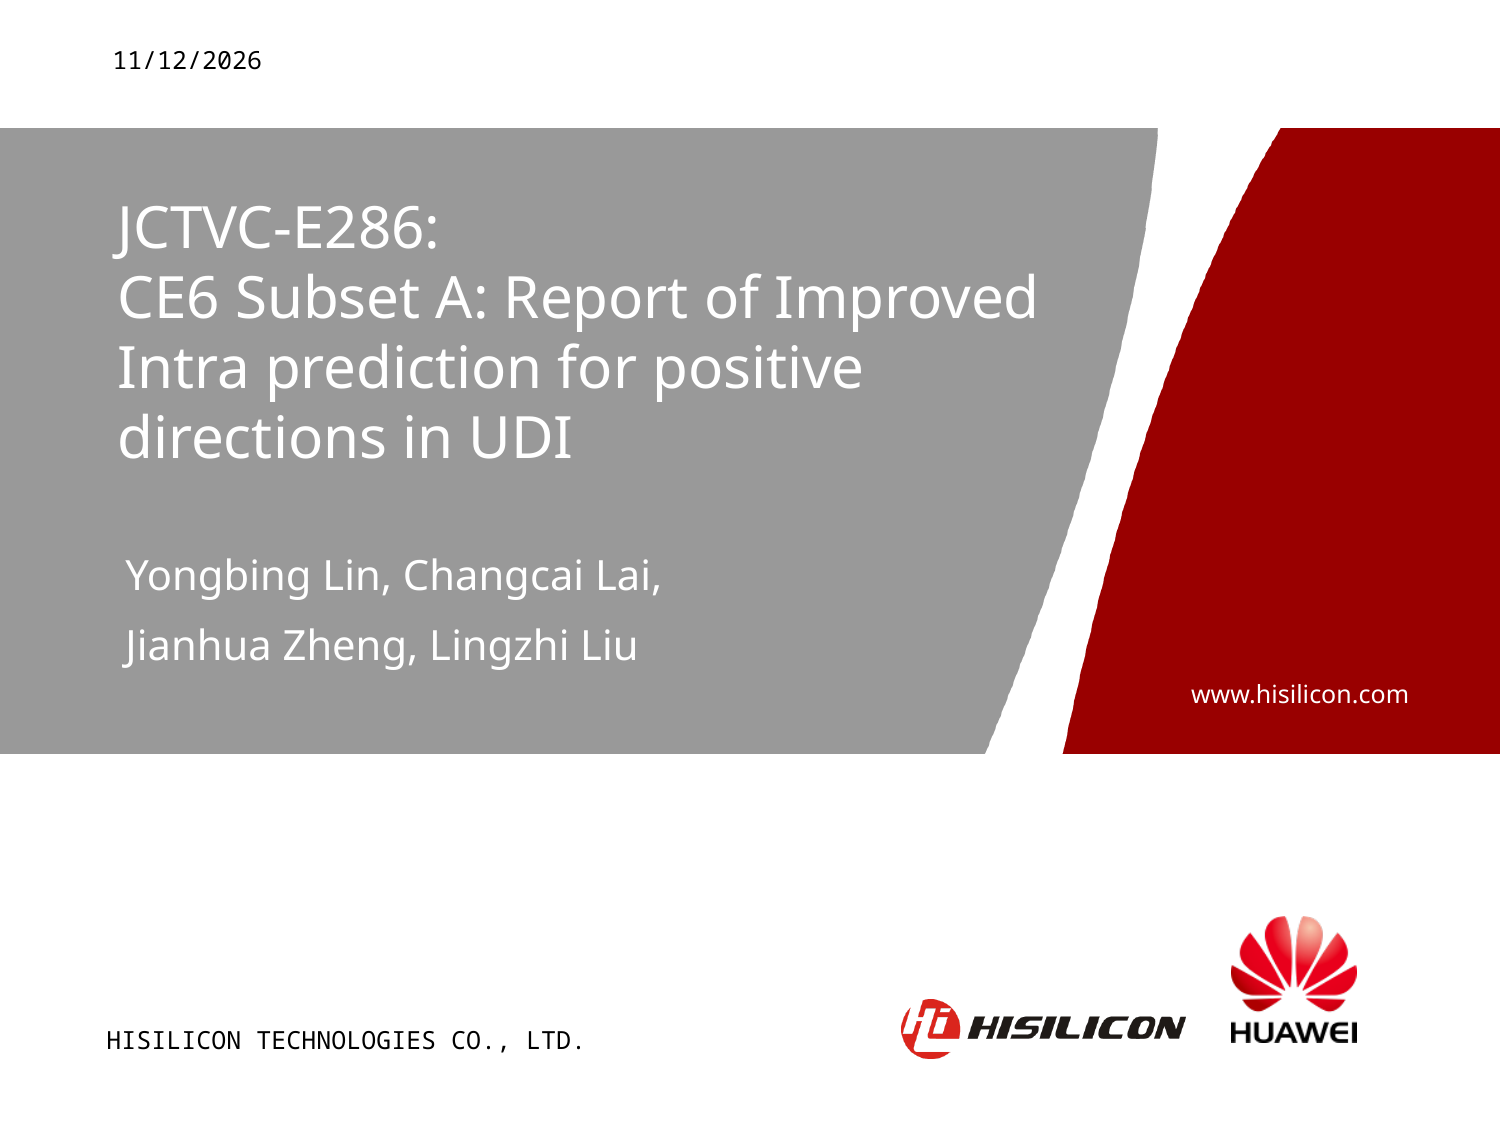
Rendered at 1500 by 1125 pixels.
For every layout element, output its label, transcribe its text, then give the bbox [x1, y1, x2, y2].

picture [0, 128, 1500, 754]
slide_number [111, 46, 463, 125]
picture [901, 999, 1186, 1059]
subtitle Yongbing Lin, Changcai Lai, Jianhua Zheng, Lingzhi Liu [111, 521, 983, 665]
picture [1231, 916, 1357, 1043]
title JCTVC-E286: CE6 Subset A: Report of Improved Intra prediction for positive directions in UDI [104, 228, 1140, 502]
